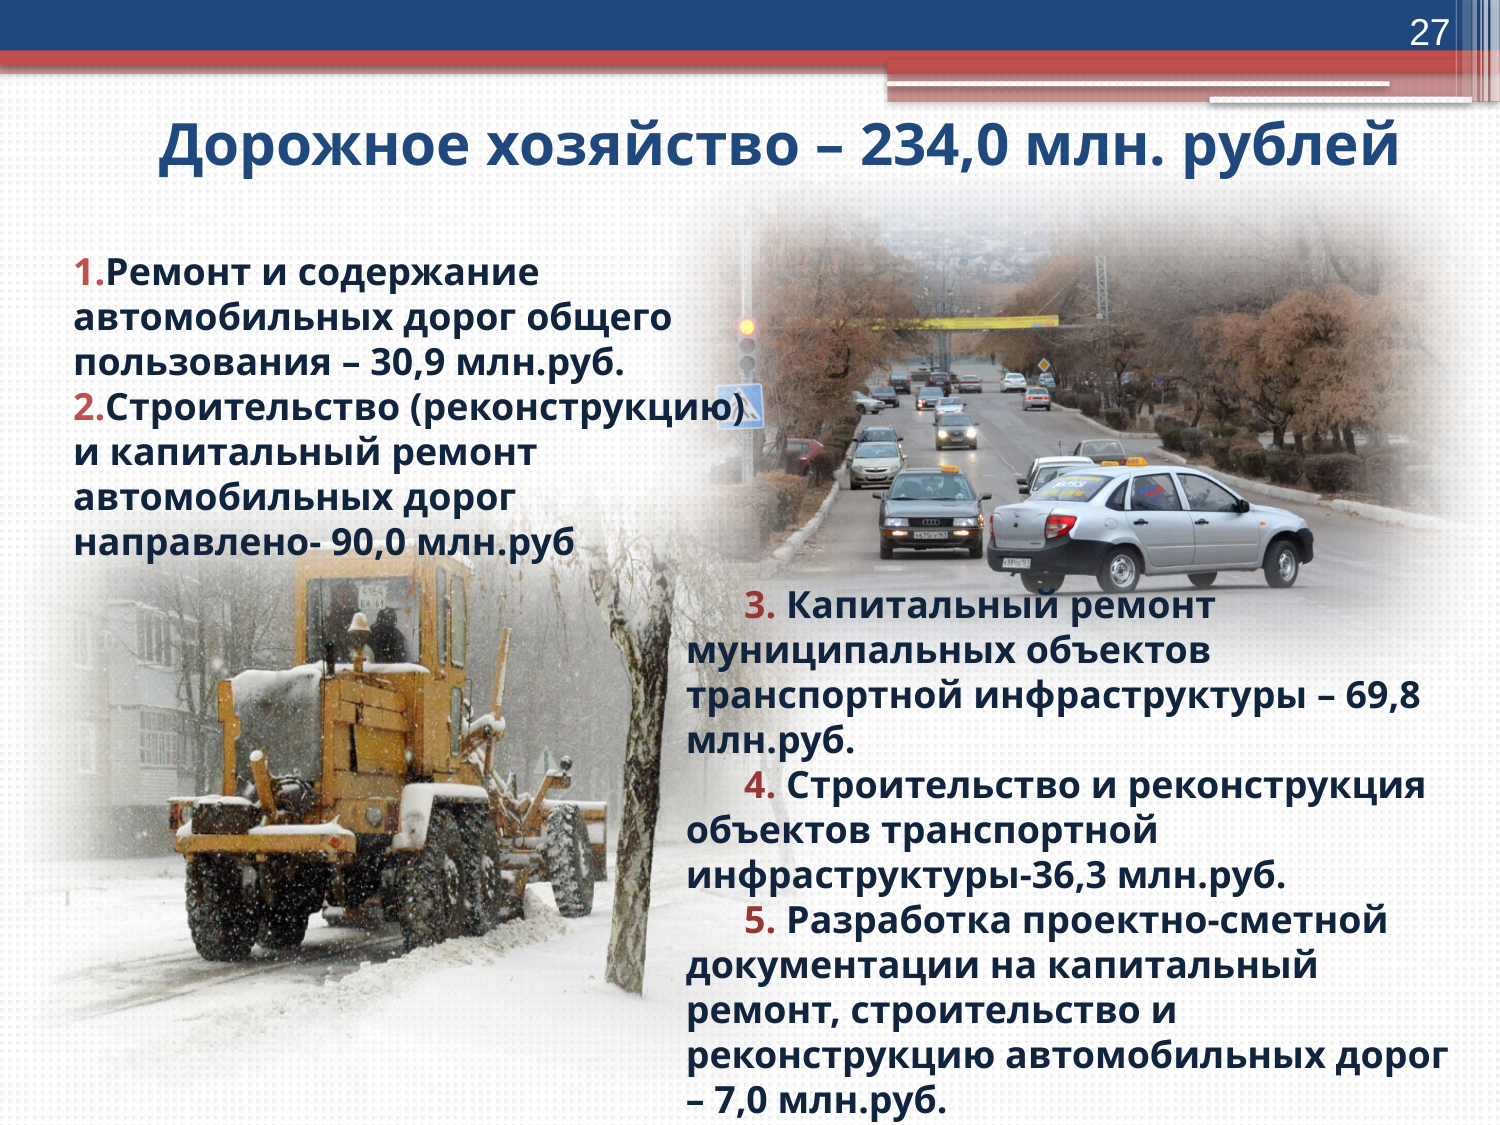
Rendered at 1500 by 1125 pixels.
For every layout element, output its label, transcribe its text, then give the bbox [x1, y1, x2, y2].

slide_number 27 [1340, 0, 1466, 61]
text_box 3. Капитальный ремонт муниципальных объектов транспортной инфраструктуры – 69,8 млн.руб. 4. Строительство и реконструкция объектов транспортной инфраструктуры-36,3 млн.руб. 5. Разработка проектно-сметной документации на капитальный ремонт, строительство и реконструкцию автомобильных дорог – 7,0 млн.руб. [852, 726, 1474, 951]
picture [0, 149, 1500, 1125]
list Ремонт и содержание автомобильных дорог общего пользования – 30,9 млн.руб. Строительство (реконструкцию) и капитальный ремонт автомобильных дорог направлено- 90,0 млн.руб [57, 240, 643, 462]
title Дорожное хозяйство – 234,0 млн. рублей [30, 94, 1500, 191]
